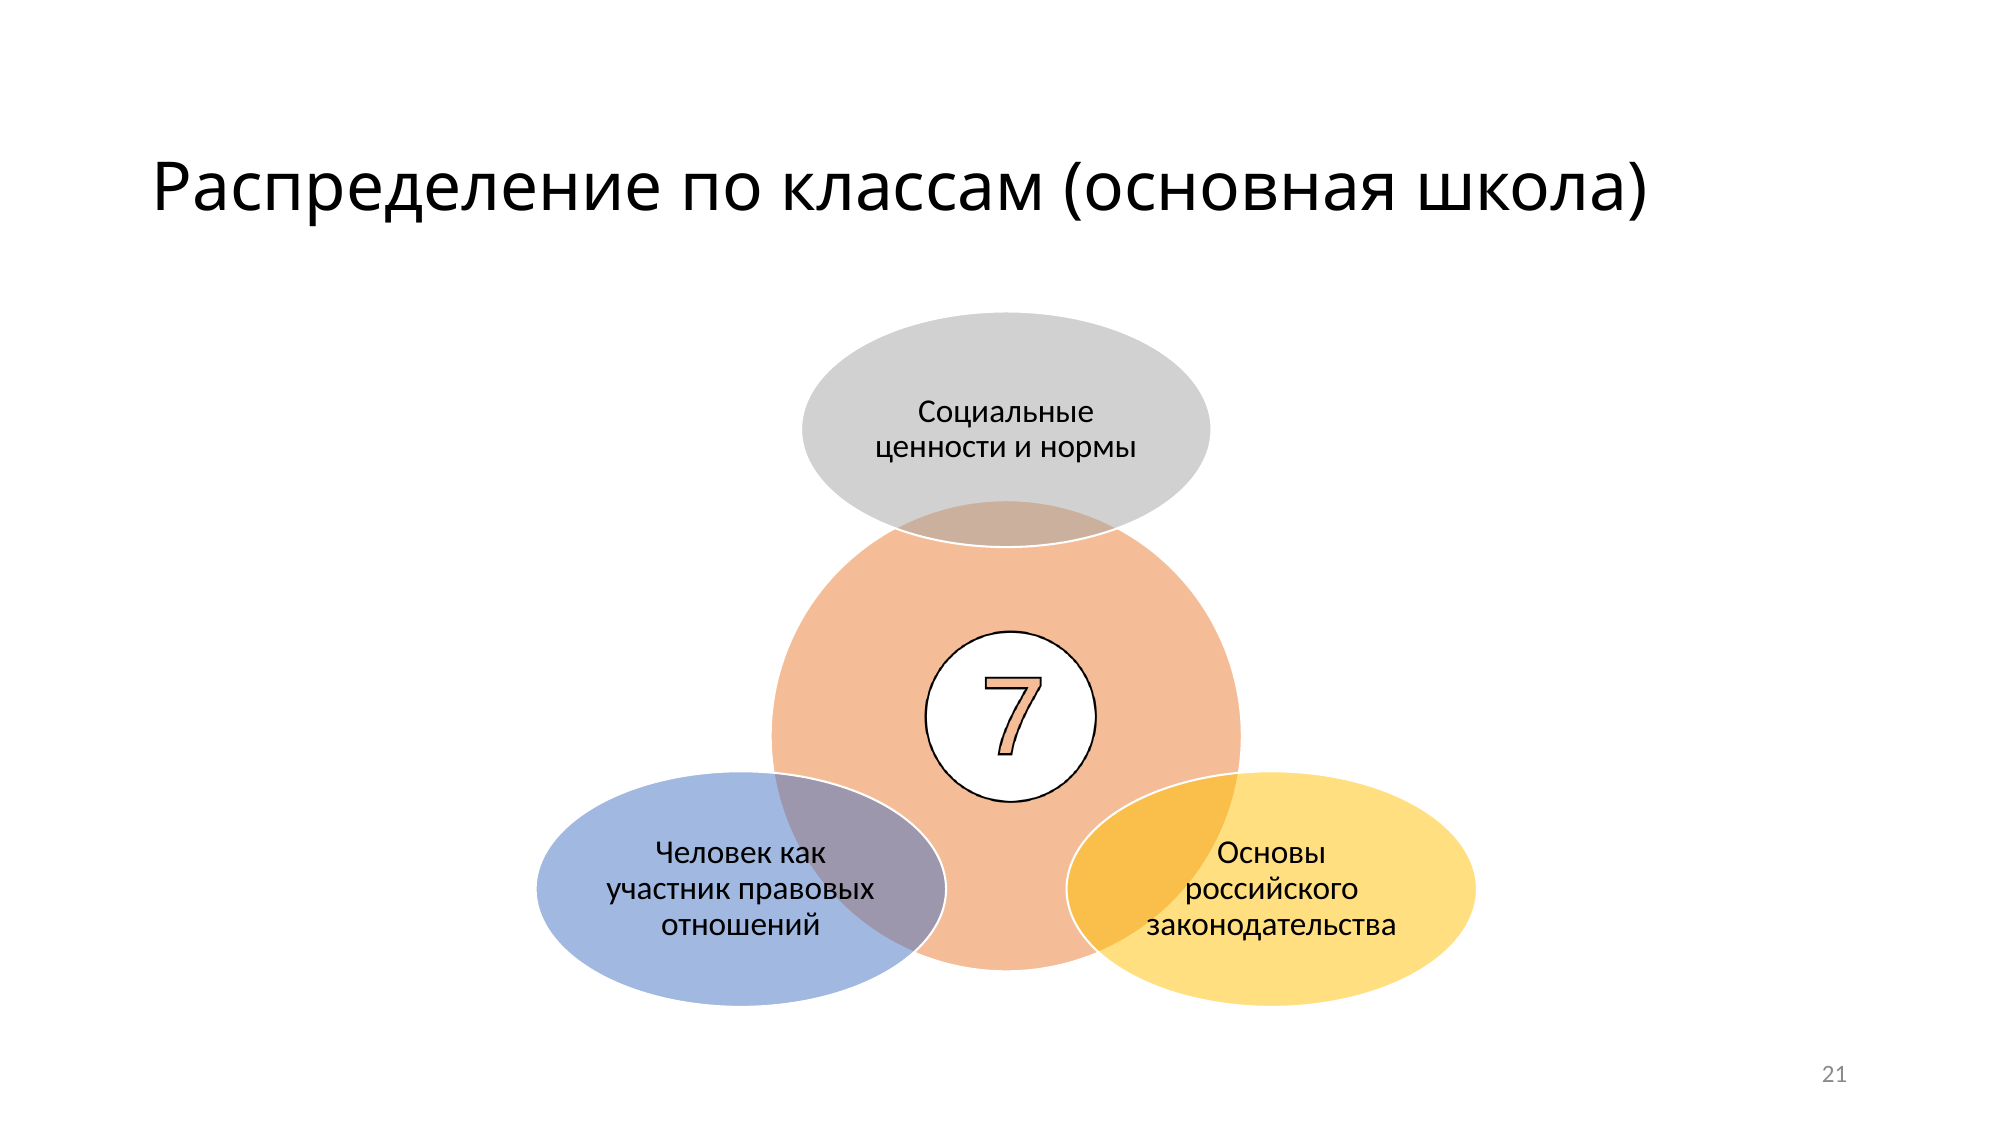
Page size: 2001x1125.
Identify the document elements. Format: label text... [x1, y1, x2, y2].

slide_number 21 [1412, 1043, 1863, 1103]
title Распределение по классам (основная школа) [136, 109, 1671, 269]
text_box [92, 275, 1921, 1043]
picture [903, 609, 1118, 824]
